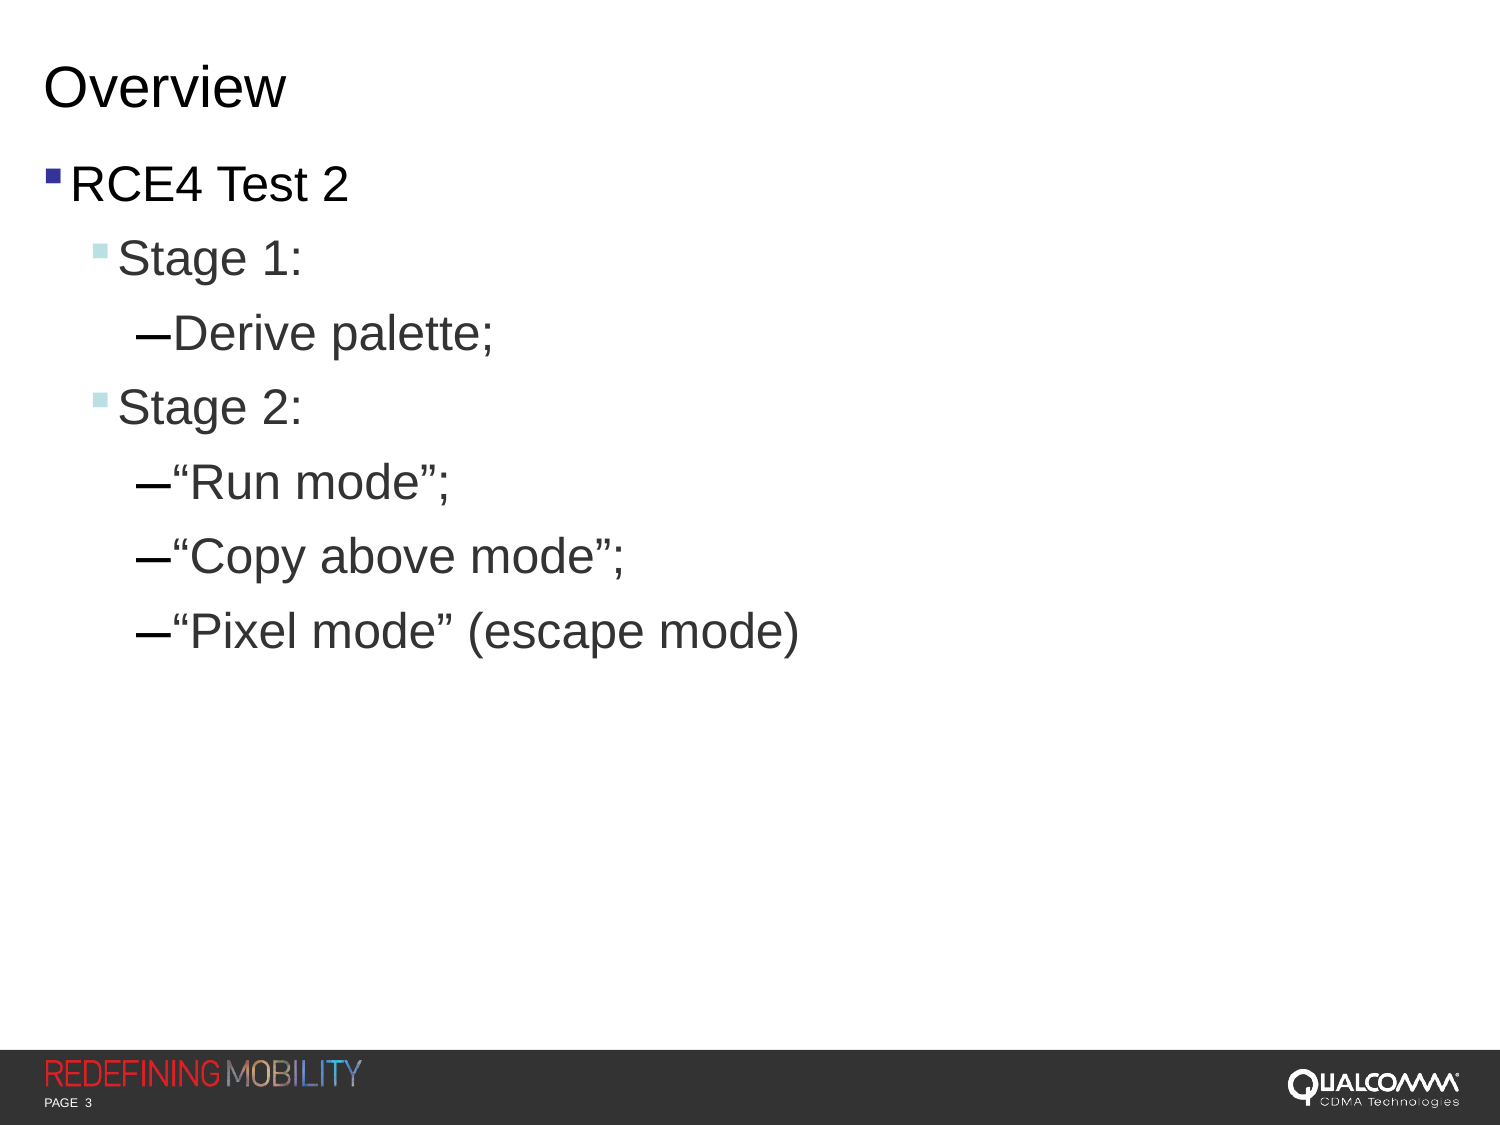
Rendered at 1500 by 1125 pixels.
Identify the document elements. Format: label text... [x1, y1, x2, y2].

picture [30, 1048, 372, 1099]
list RCE4 Test 2 Stage 1: Derive palette; Stage 2: “Run mode”; “Copy above mode”; “Pixel mode” (escape mode) [26, 148, 1468, 1021]
picture [1278, 1058, 1478, 1114]
title Overview [28, 44, 1462, 138]
